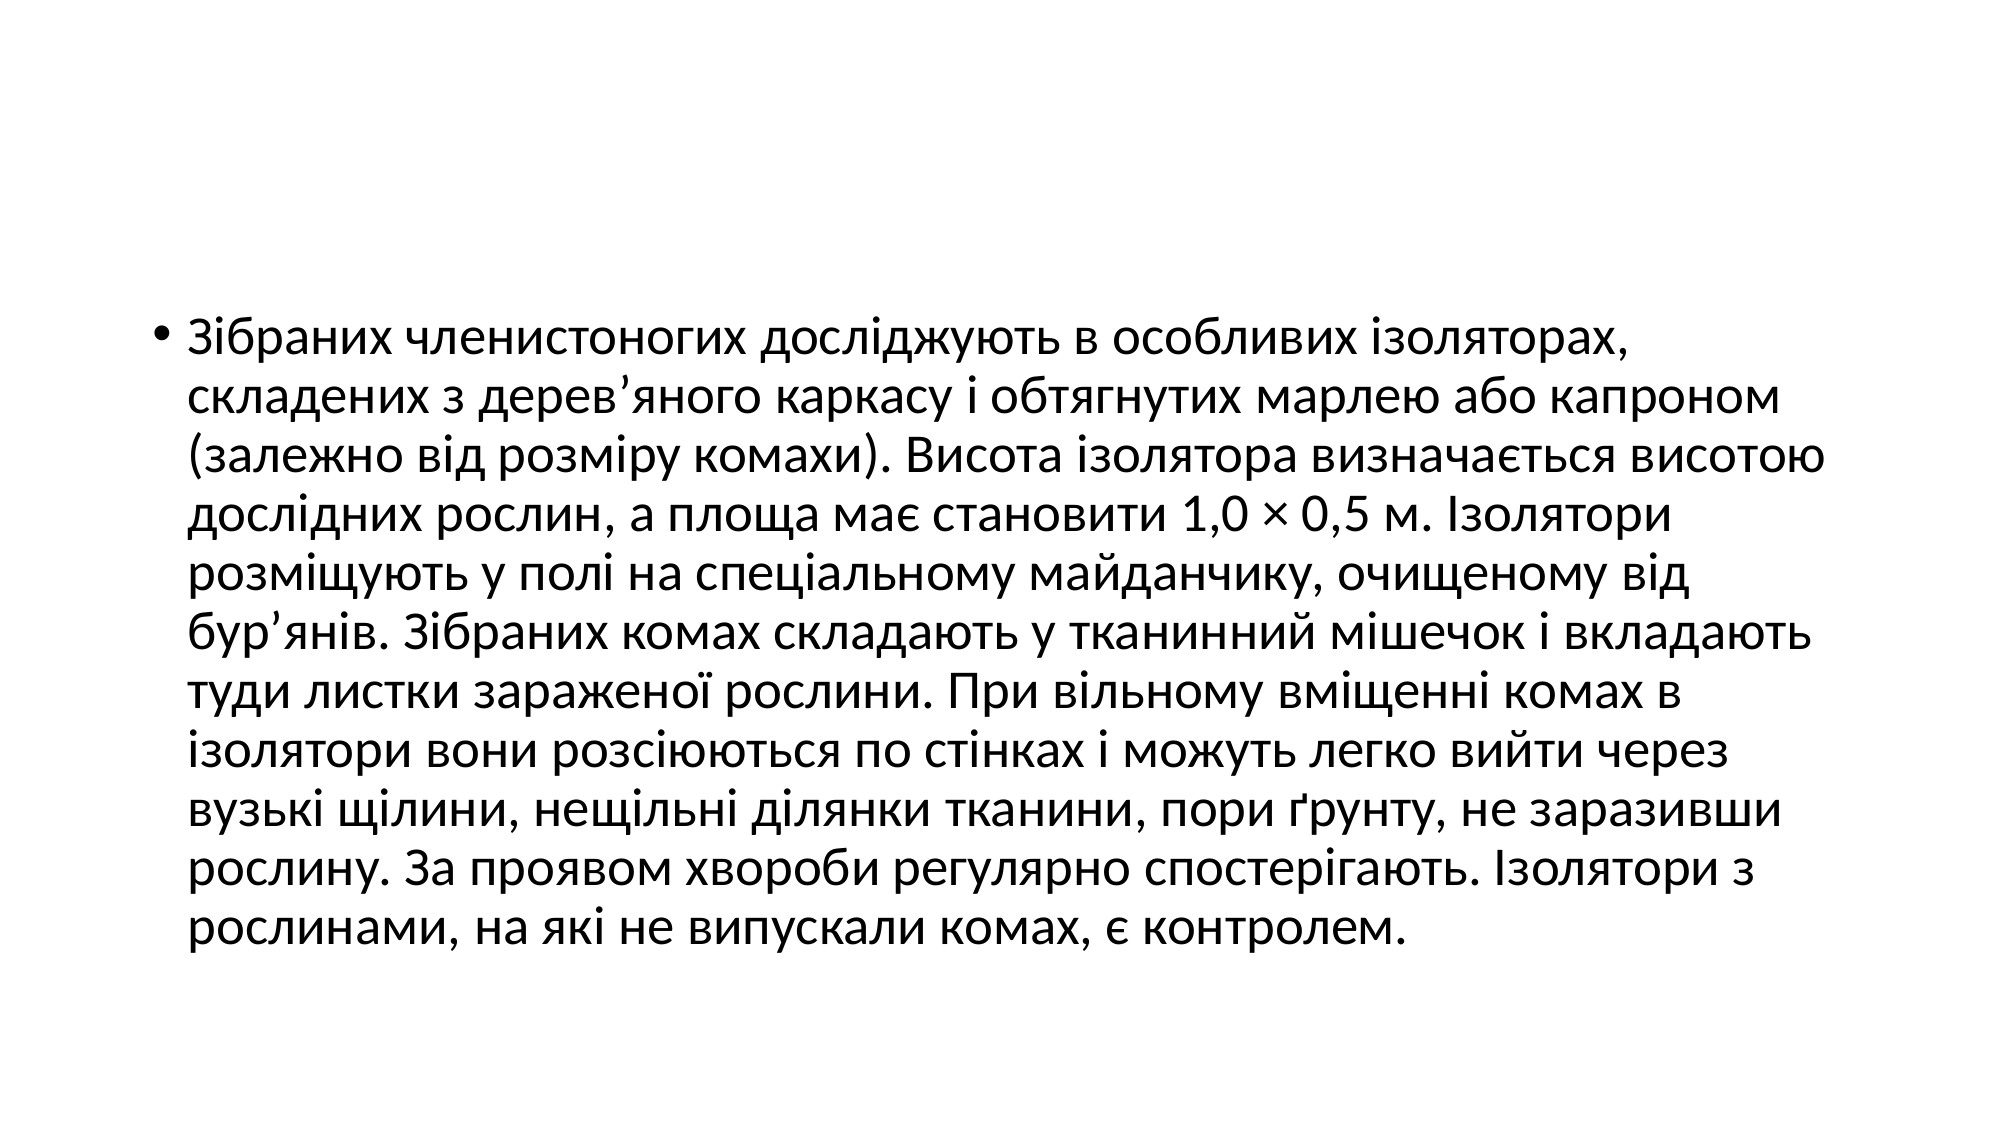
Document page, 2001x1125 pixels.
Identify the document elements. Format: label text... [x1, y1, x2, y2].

list Зібраних членистоногих досліджують в особливих ізоляторах, складених з дерев’яного каркасу і обтягнутих марлею або капроном (залежно від розміру комахи). Висота ізолятора визначається висотою дослідних рослин, а площа має становити 1,0 × 0,5 м. Ізолятори розміщують у полі на спеціальному майданчику, очищеному від бур’янів. Зібраних комах складають у тканинний мішечок і вкладають туди листки зараженої рослини. При вільному вміщенні комах в ізолятори вони розсіюються по стінках і можуть легко вийти через вузькі щілини, нещільні ділянки тканини, пори ґрунту, не заразивши рослину. За проявом хвороби регулярно спостерігають. Ізолятори з рослинами, на які не випускали комах, є контролем. [137, 299, 1863, 1014]
